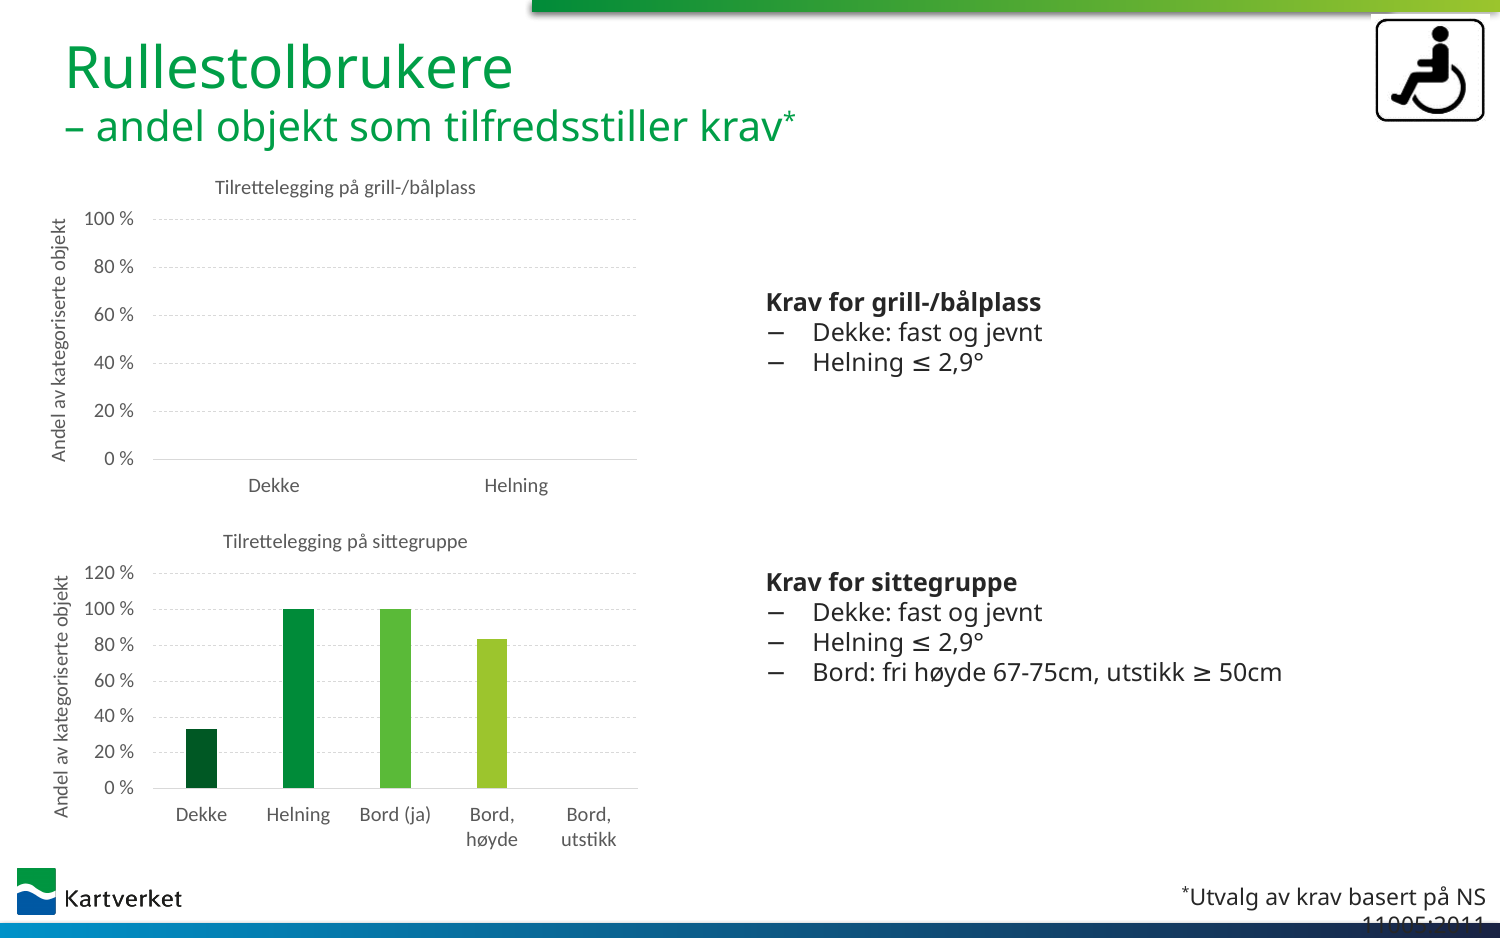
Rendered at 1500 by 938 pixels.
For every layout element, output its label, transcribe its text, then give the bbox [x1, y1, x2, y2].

text_box *Utvalg av krav basert på NS 11005:2011 [1068, 873, 1500, 938]
picture [41, 520, 650, 859]
text_box Krav for sittegruppe Dekke: fast og jevnt Helning ≤ 2,9° Bord: fri høyde 67-75cm, utstikk ≥ 50cm [750, 559, 1500, 694]
text_box Krav for grill-/bålplass Dekke: fast og jevnt Helning ≤ 2,9° [750, 279, 1452, 384]
text_box Rullestolbrukere – andel objekt som tilfredsstiller krav* [49, 14, 1431, 158]
picture [1371, 13, 1491, 127]
picture [41, 166, 650, 505]
